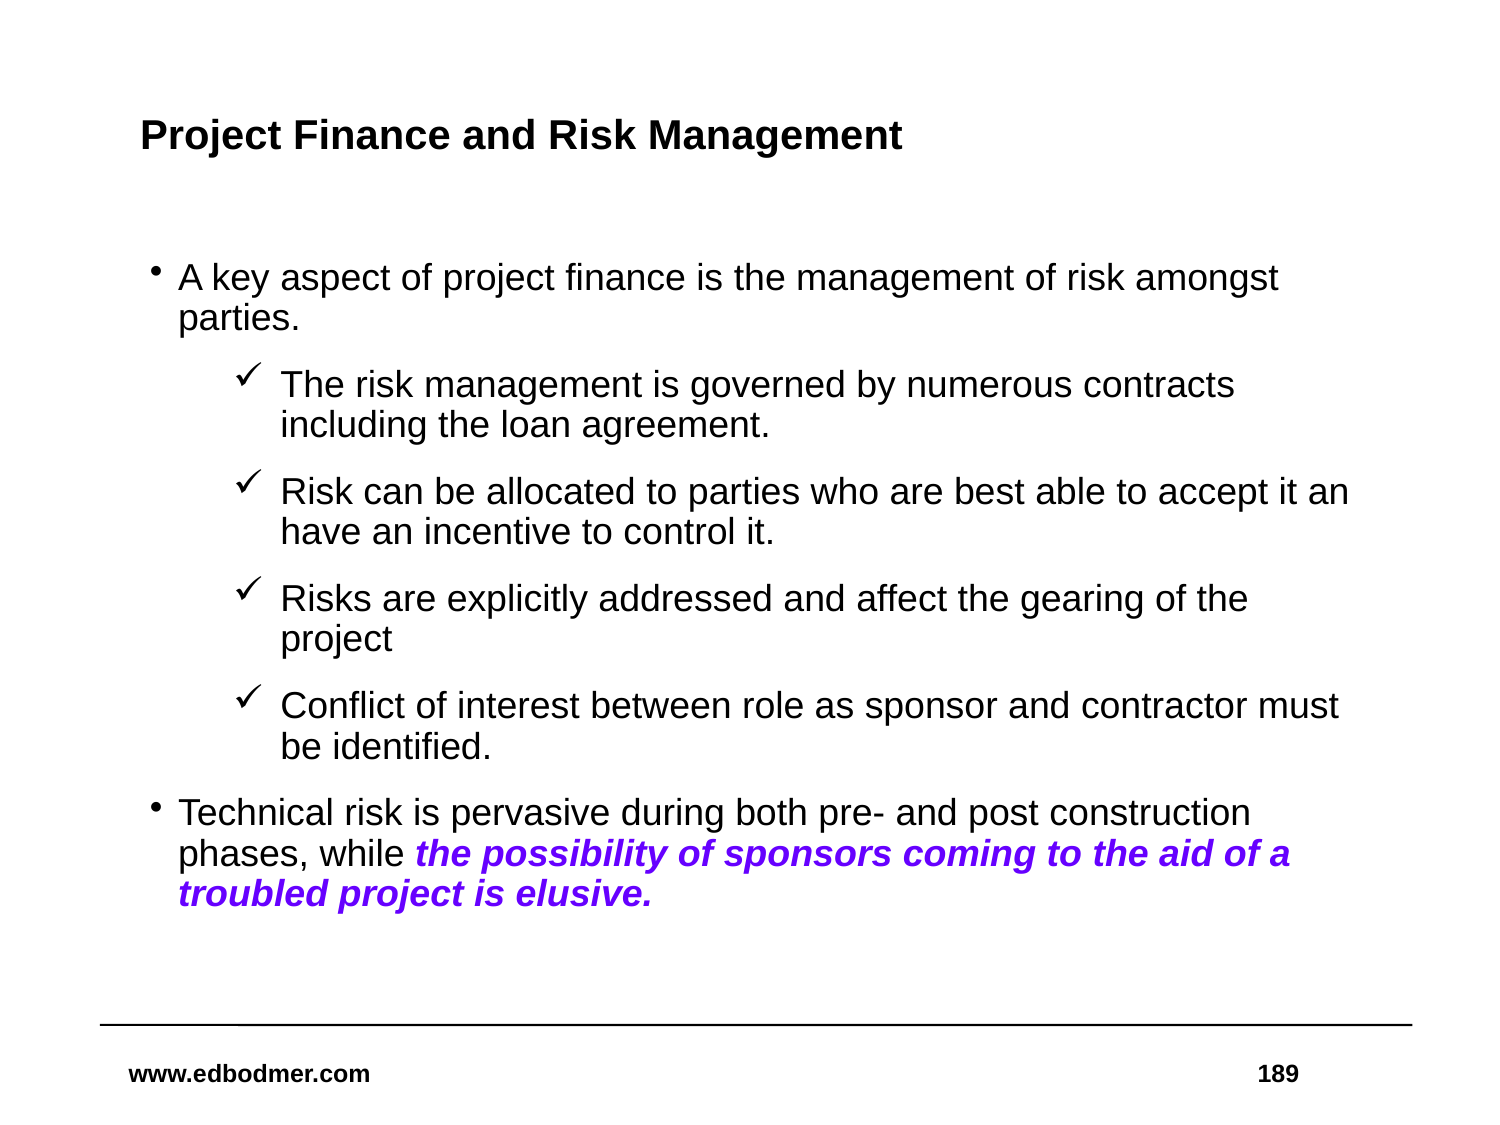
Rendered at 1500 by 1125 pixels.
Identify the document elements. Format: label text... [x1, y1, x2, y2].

title Project Finance and Risk Management [125, 99, 1288, 225]
list A key aspect of project finance is the management of risk amongst parties. The risk management is governed by numerous contracts including the loan agreement. Risk can be allocated to parties who are best able to accept it an have an incentive to control it. Risks are explicitly addressed and affect the gearing of the project Conflict of interest between role as sponsor and contractor must be identified. Technical risk is pervasive during both pre- and post construction phases, while the possibility of sponsors coming to the aid of a troubled project is elusive. [125, 249, 1375, 1000]
